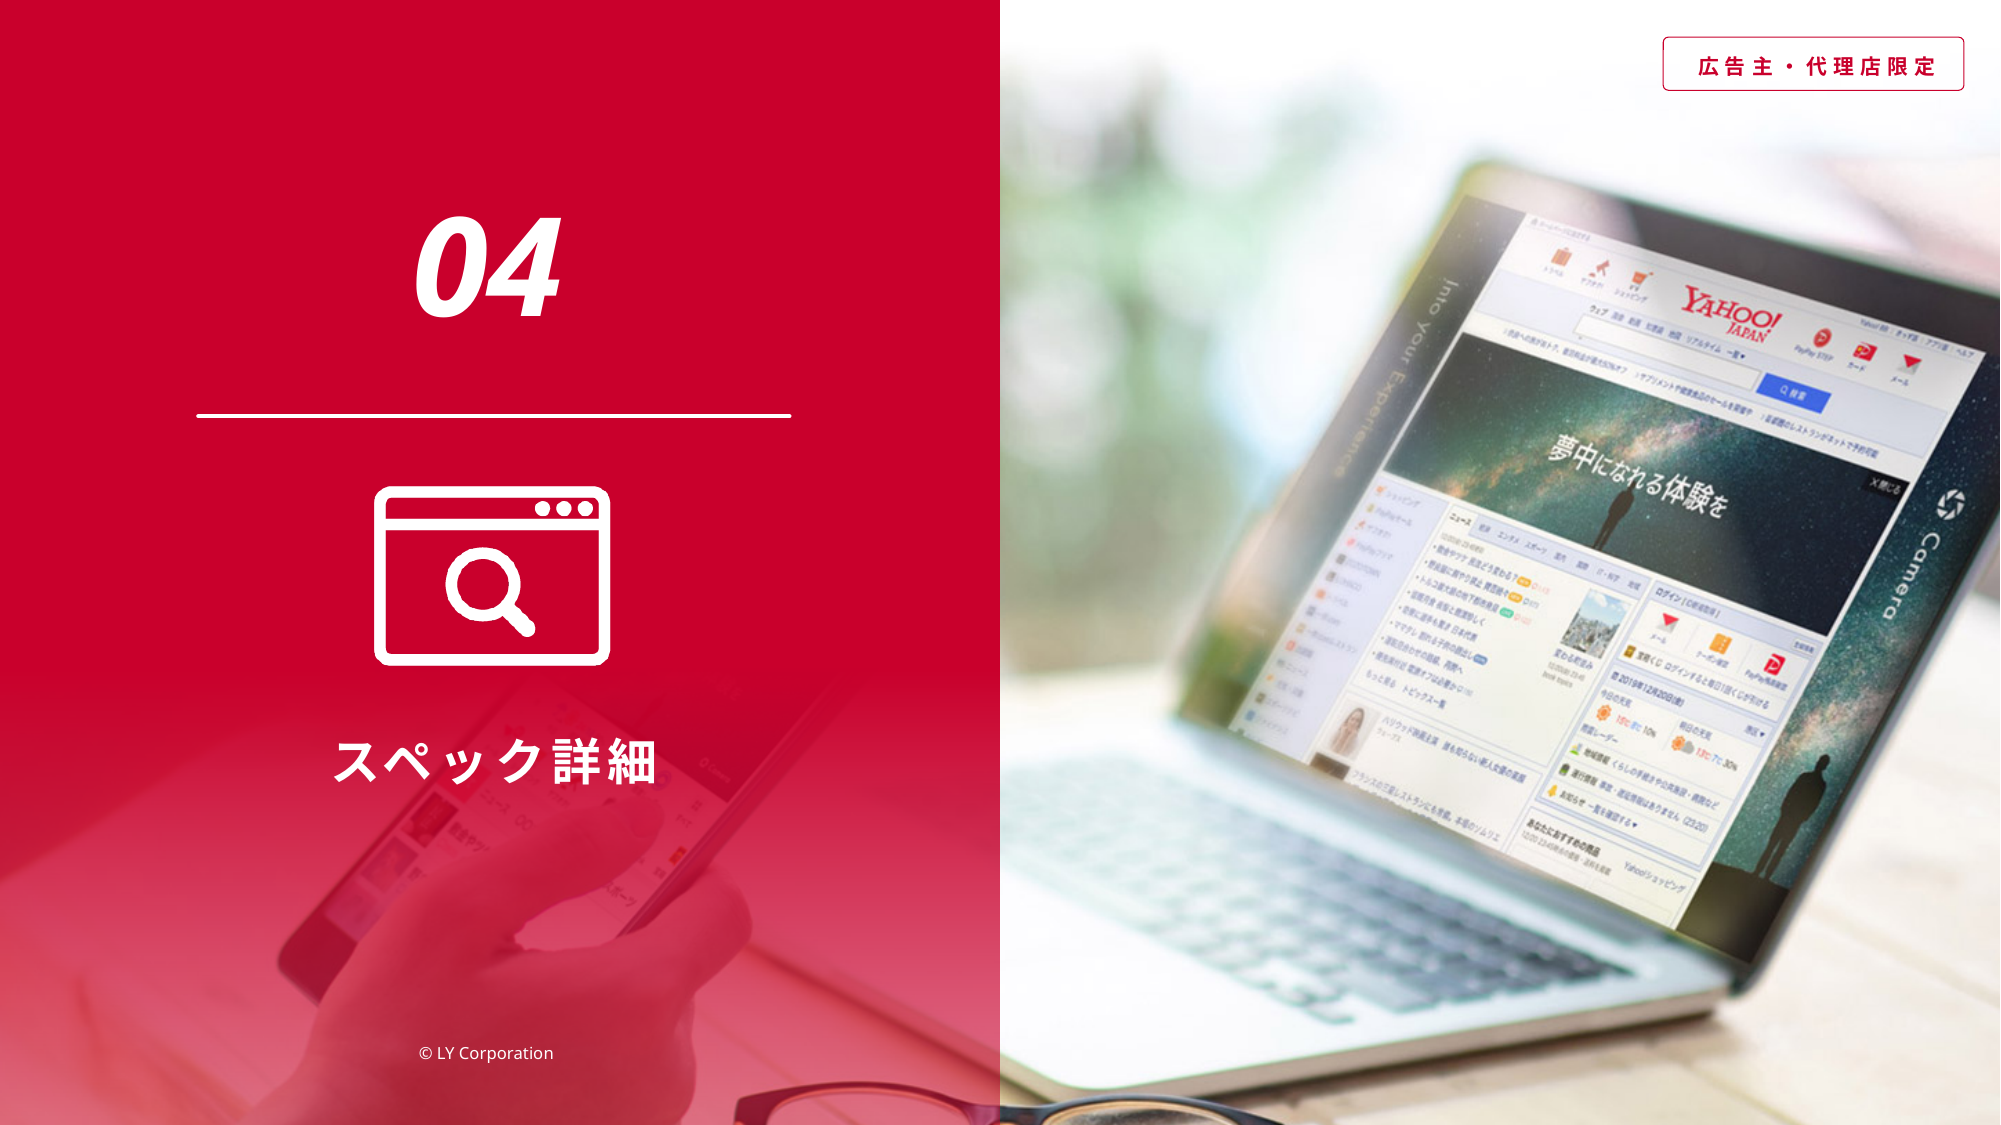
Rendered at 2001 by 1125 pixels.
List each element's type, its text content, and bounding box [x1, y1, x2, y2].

picture [1000, 0, 2000, 1125]
picture [361, 454, 622, 696]
list 04 [397, 171, 587, 346]
list スペック詳細 [198, 723, 790, 956]
